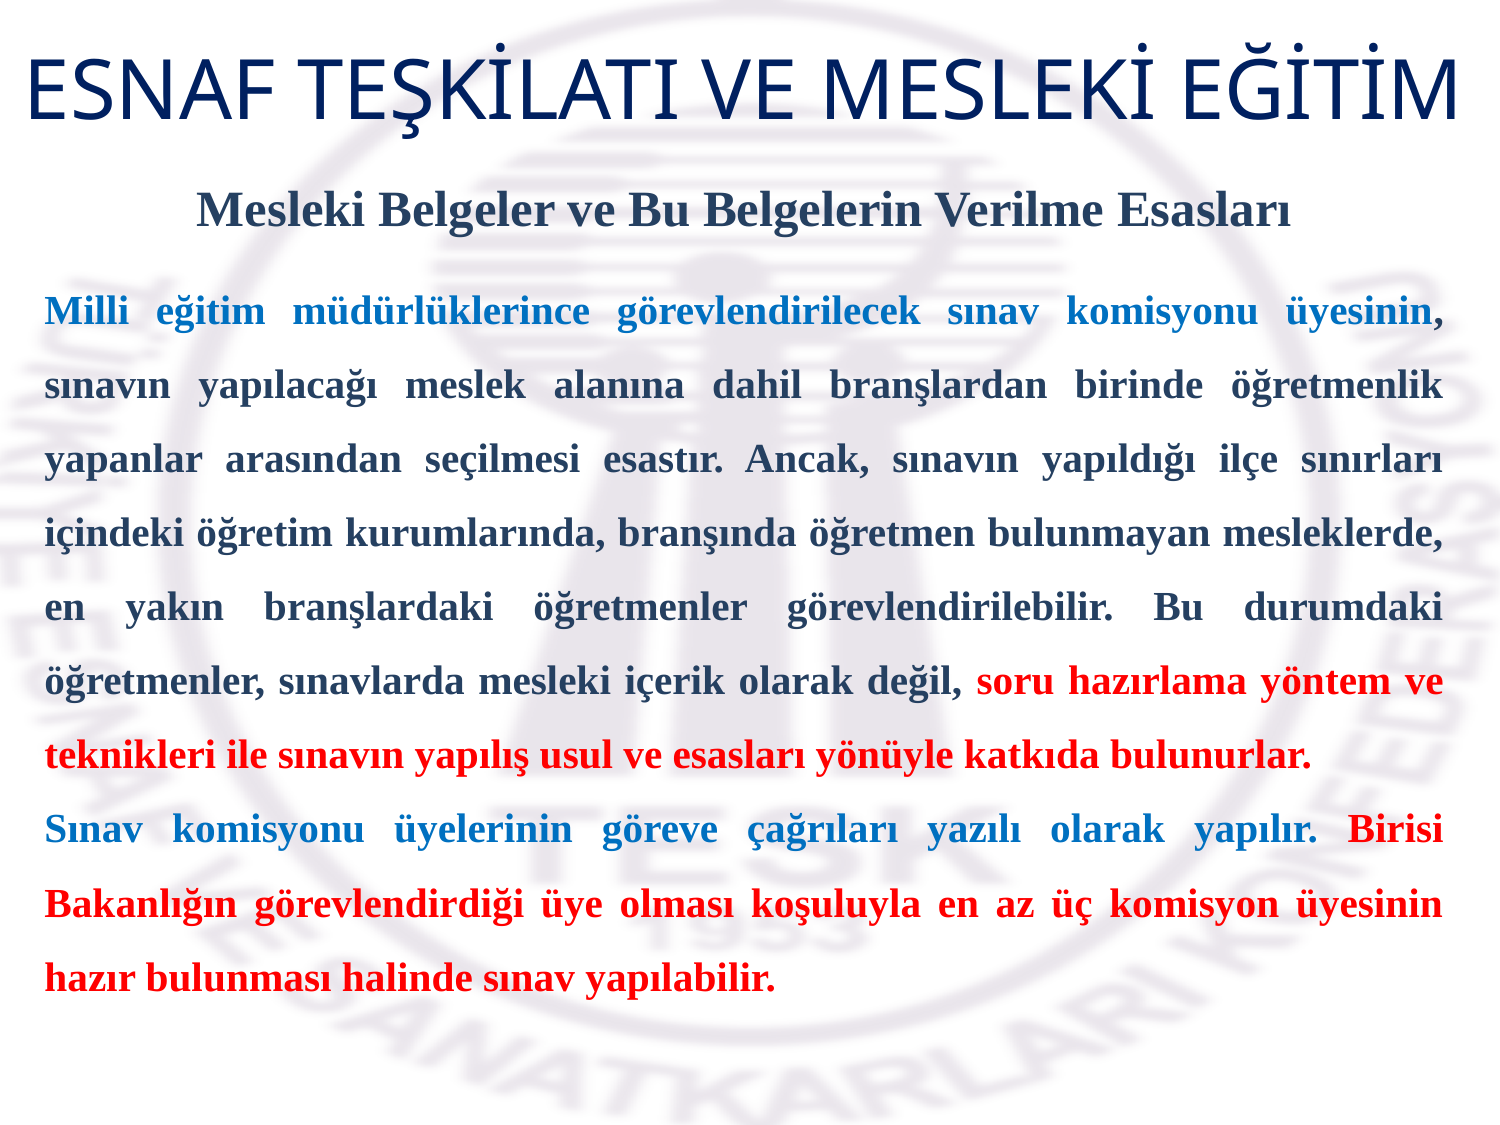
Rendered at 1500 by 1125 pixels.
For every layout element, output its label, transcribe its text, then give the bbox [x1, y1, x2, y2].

text_box ESNAF TEŞKİLATI VE MESLEKİ EĞİTİM [0, 0, 1495, 173]
text_box Mesleki Belgeler ve Bu Belgelerin Verilme Esasları Milli eğitim müdürlüklerince görevlendirilecek sınav komisyonu üyesinin, sınavın yapılacağı meslek alanına dahil branşlardan birinde öğretmenlik yapanlar arasından seçilmesi esastır. Ancak, sınavın yapıldığı ilçe sınırları içindeki öğretim kurumlarında, branşında öğretmen bulunmayan mesleklerde, en yakın branşlardaki öğretmenler görevlendirilebilir. Bu durumdaki öğretmenler, sınavlarda mesleki içerik olarak değil, soru hazırlama yöntem ve teknikleri ile sınavın yapılış usul ve esasları yönüyle katkıda bulunurlar. Sınav komisyonu üyelerinin göreve çağrıları yazılı olarak yapılır. Birisi Bakanlığın görevlendirdiği üye olması koşuluyla en az üç komisyon üyesinin hazır bulunması halinde sınav yapılabilir. [29, 173, 1459, 1125]
